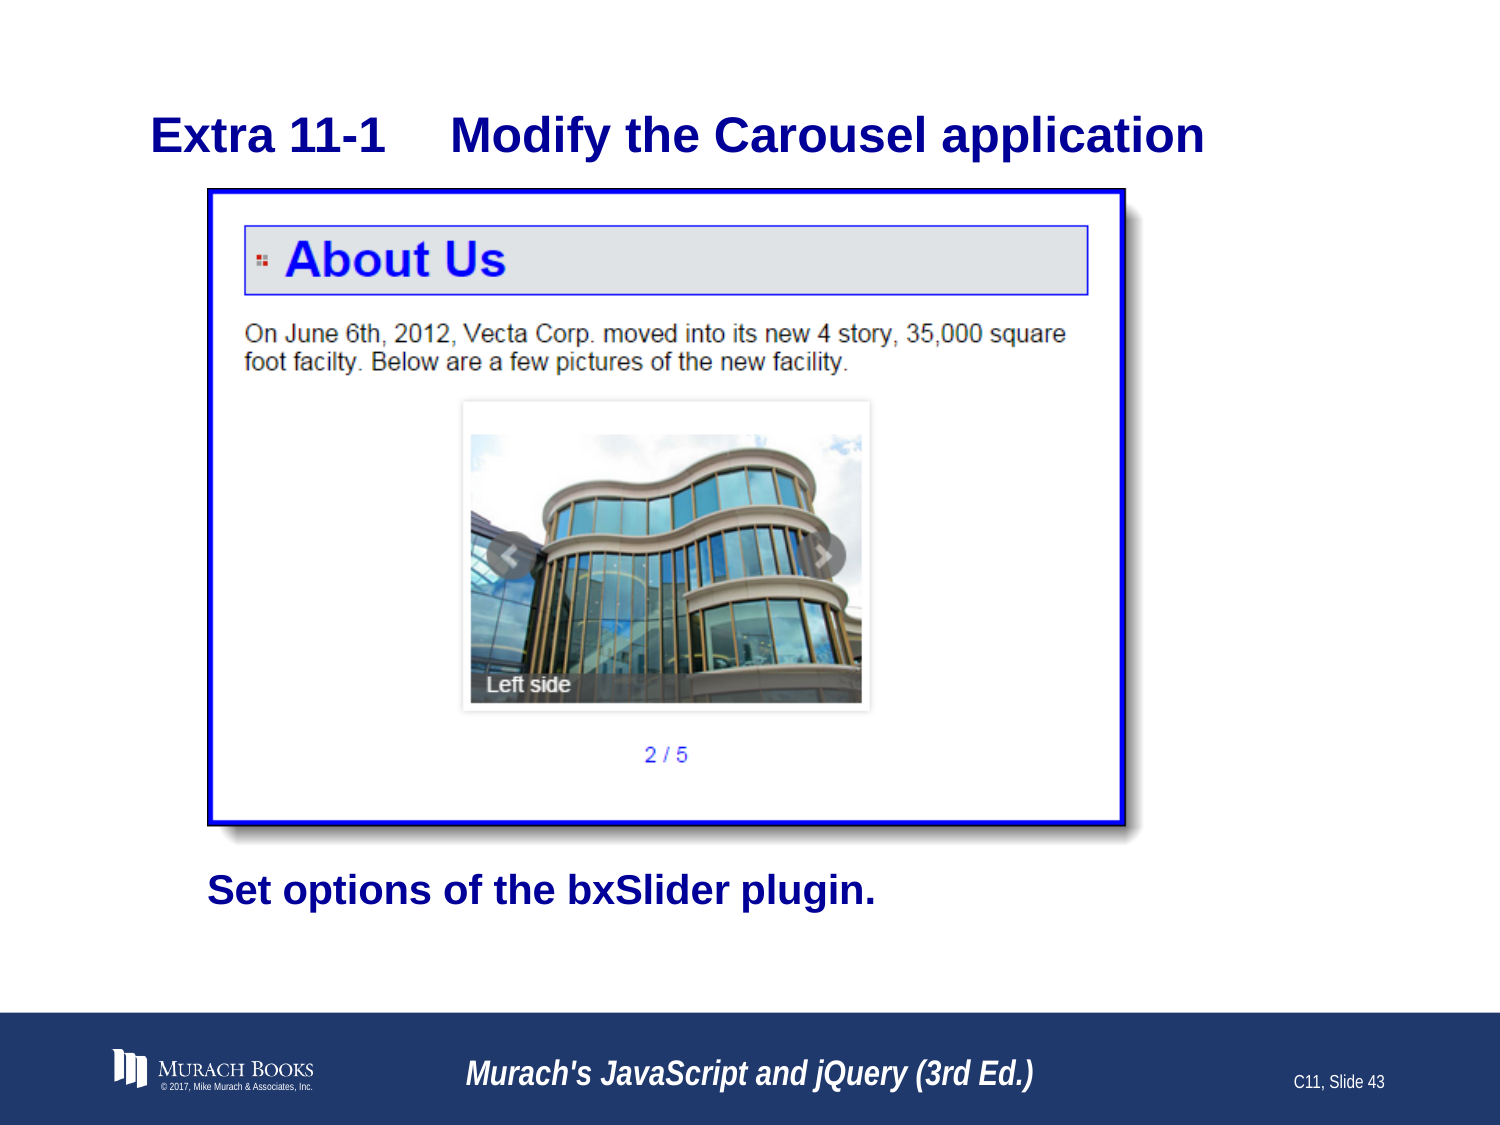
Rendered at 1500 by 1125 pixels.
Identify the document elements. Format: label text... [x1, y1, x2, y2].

title Extra 11-1 Modify the Carousel application [150, 102, 1350, 164]
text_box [149, 187, 1350, 926]
footer © 2017, Mike Murach & Associates, Inc. [12, 1025, 463, 1100]
slide_number C11, Slide 43 [1087, 1025, 1400, 1100]
slide_number Murach's JavaScript and jQuery (3rd Ed.) [463, 1025, 1050, 1100]
